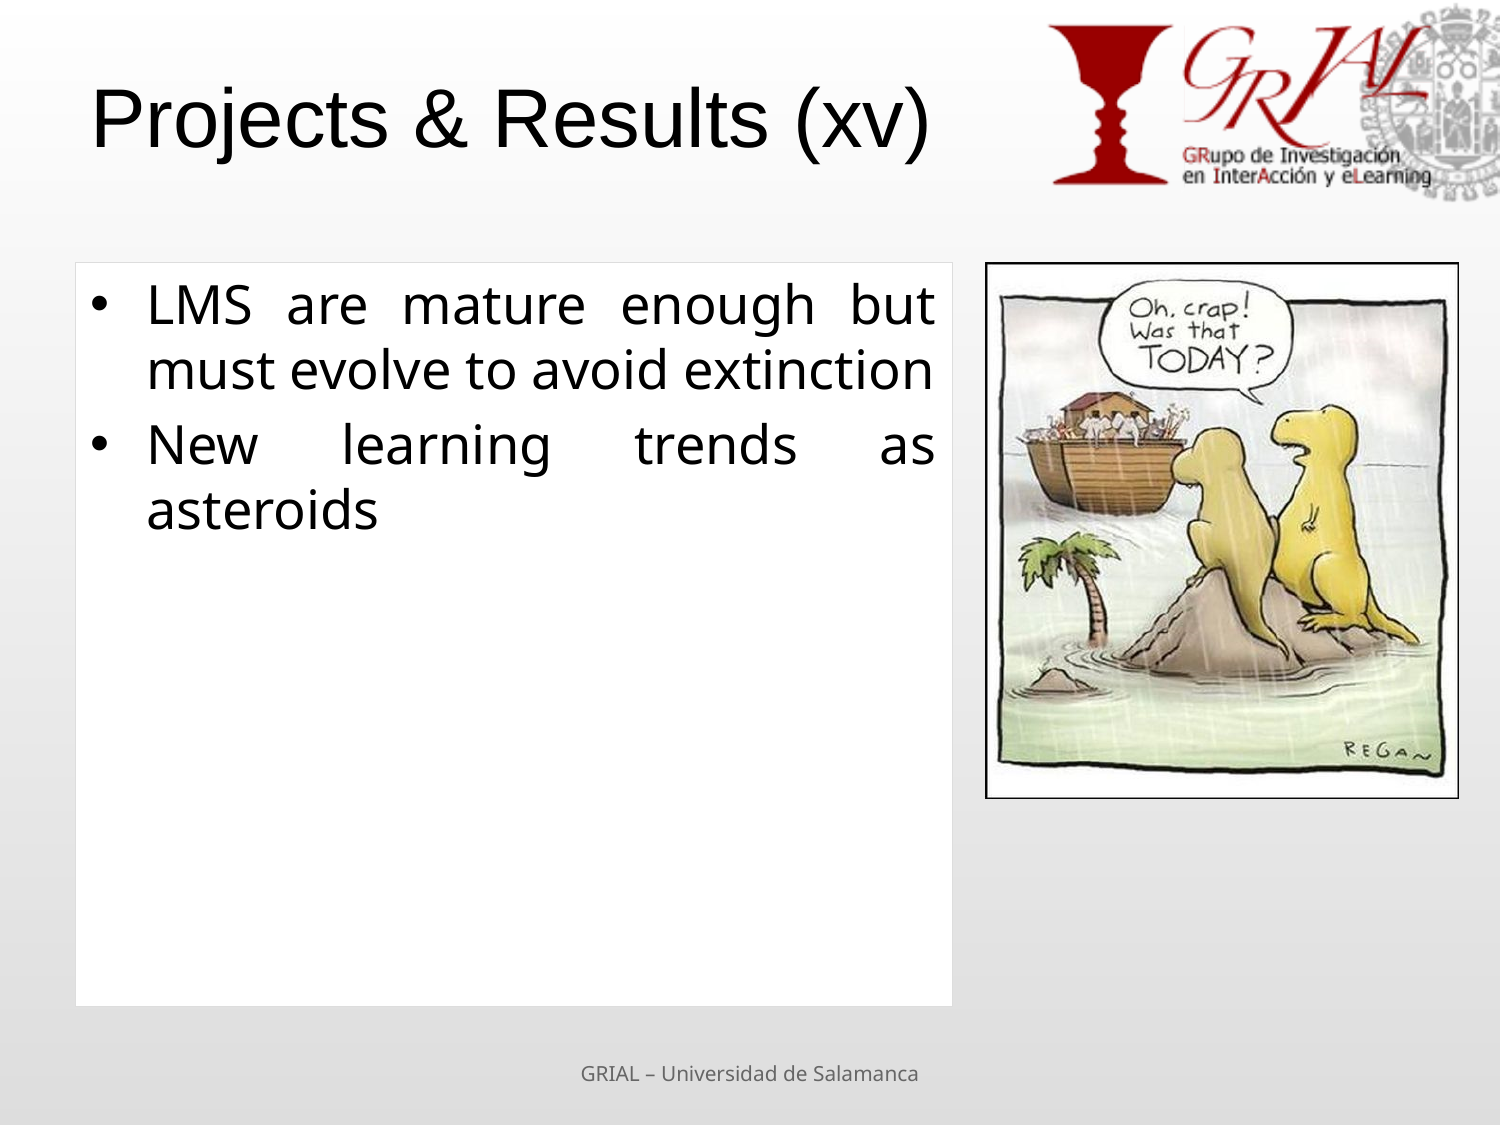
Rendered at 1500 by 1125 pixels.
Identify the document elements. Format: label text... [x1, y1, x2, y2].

title Projects & Results (xv) [75, 20, 1040, 209]
picture [984, 262, 1460, 799]
picture [1039, 0, 1500, 209]
footer GRIAL – Universidad de Salamanca [512, 1042, 988, 1103]
list LMS are mature enough but must evolve to avoid extinction New learning trends as asteroids [75, 262, 953, 1007]
